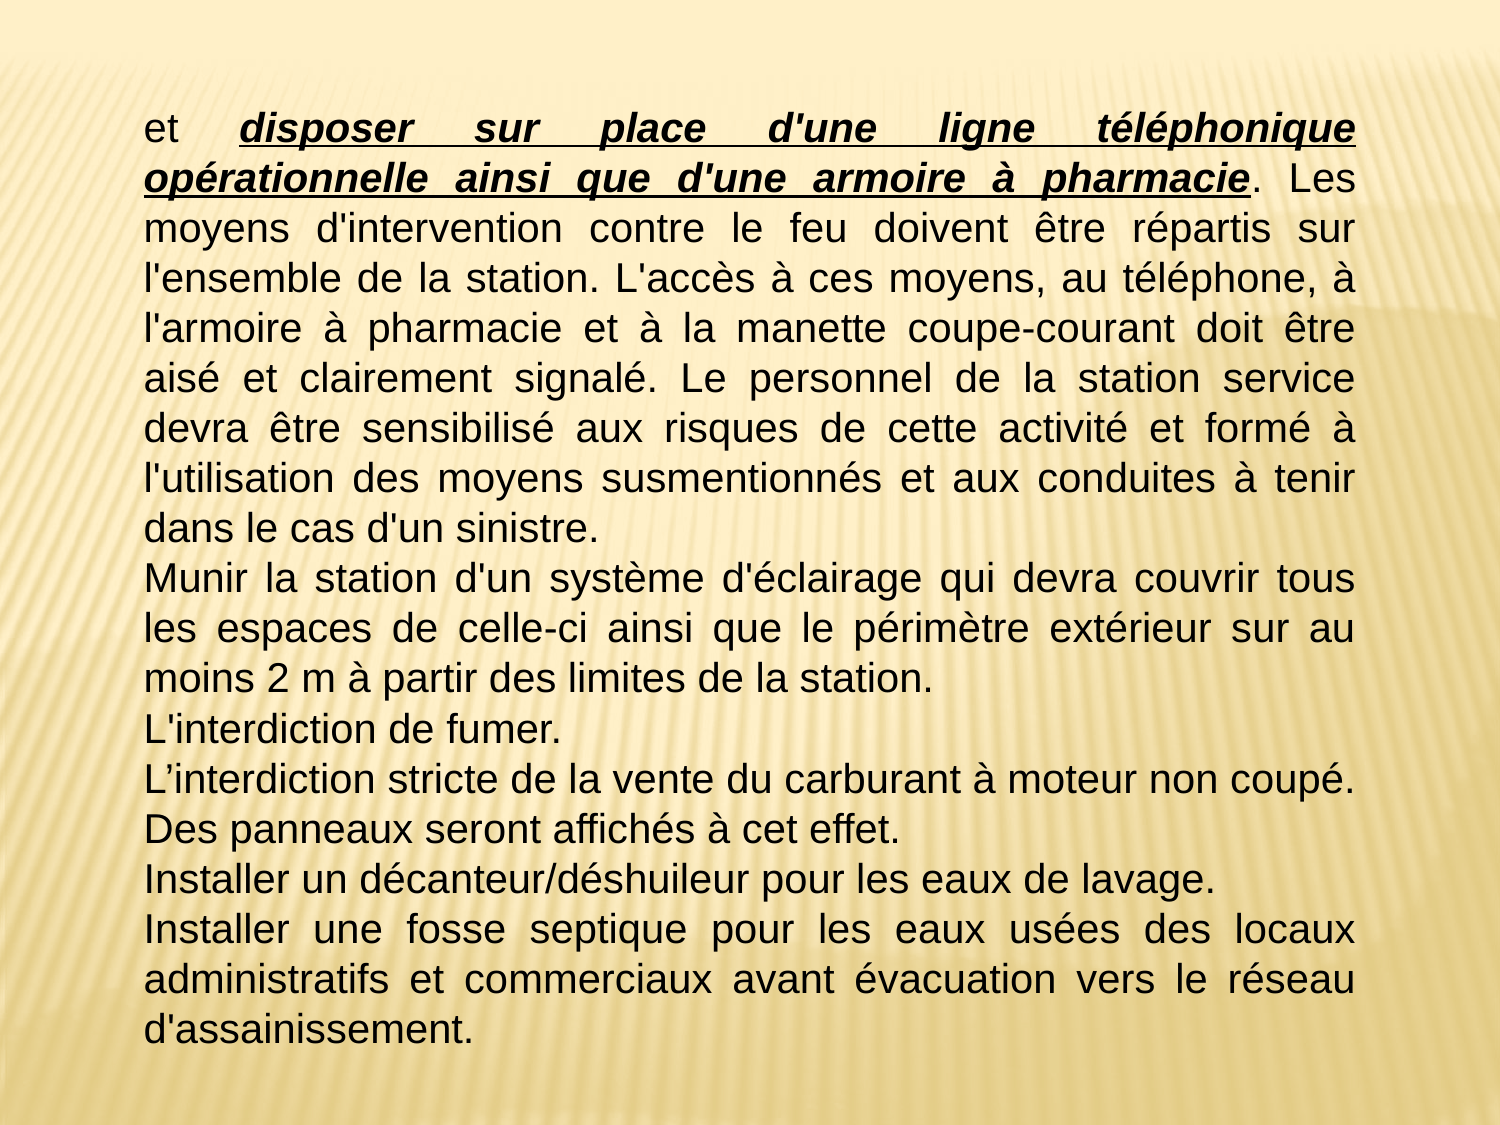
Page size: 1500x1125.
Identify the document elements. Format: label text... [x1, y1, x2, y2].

text_box et disposer sur place d'une ligne téléphonique opérationnelle ainsi que d'une armoire à pharmacie. Les moyens d'intervention contre le feu doivent être répartis sur l'ensemble de la station. L'accès à ces moyens, au téléphone, à l'armoire à pharmacie et à la manette coupe-courant doit être aisé et clairement signalé. Le personnel de la station service devra être sensibilisé aux risques de cette activité et formé à l'utilisation des moyens susmentionnés et aux conduites à tenir dans le cas d'un sinistre. Munir la station d'un système d'éclairage qui devra couvrir tous les espaces de celle-ci ainsi que le périmètre extérieur sur au moins 2 m à partir des limites de la station. L'interdiction de fumer. L’interdiction stricte de la vente du carburant à moteur non coupé. Des panneaux seront affichés à cet effet. Installer un décanteur/déshuileur pour les eaux de lavage. Installer une fosse septique pour les eaux usées des locaux administratifs et commerciaux avant évacuation vers le réseau d'assainissement. [128, 93, 1372, 1059]
